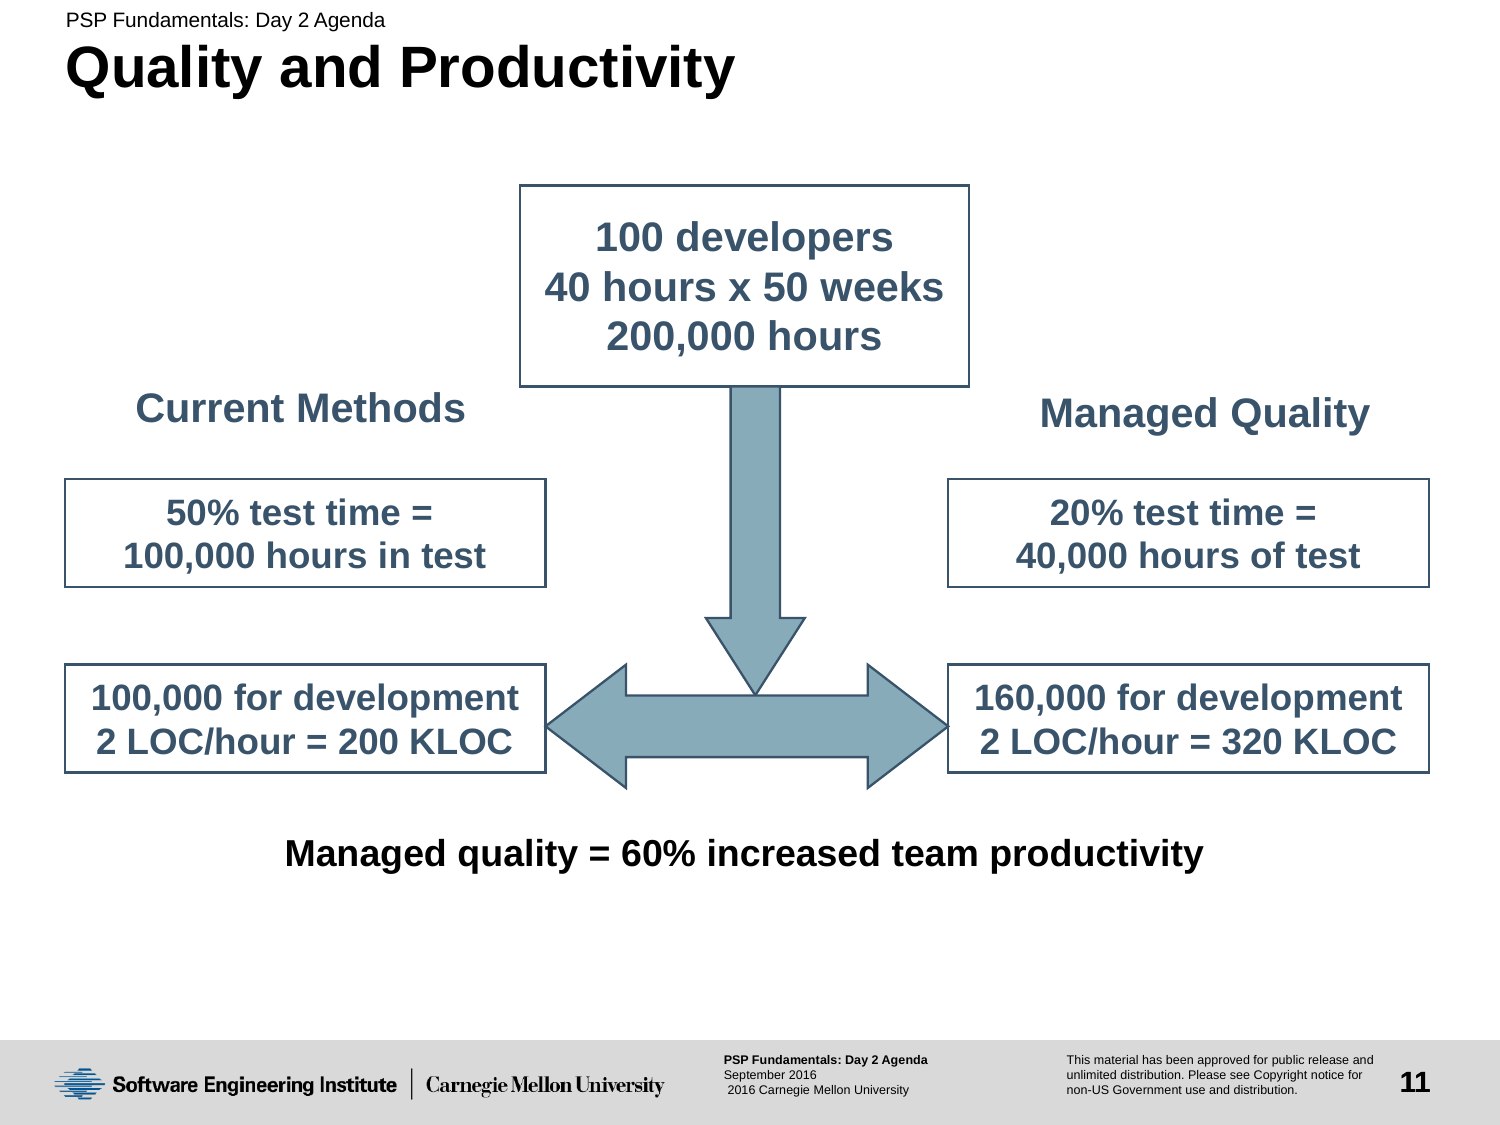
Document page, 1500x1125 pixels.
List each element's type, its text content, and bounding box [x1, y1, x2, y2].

text_box Managed quality = 60% increased team productivity [267, 820, 1229, 883]
picture [46, 1061, 673, 1104]
title Quality and Productivity [65, 37, 1430, 148]
picture [63, 184, 1433, 794]
